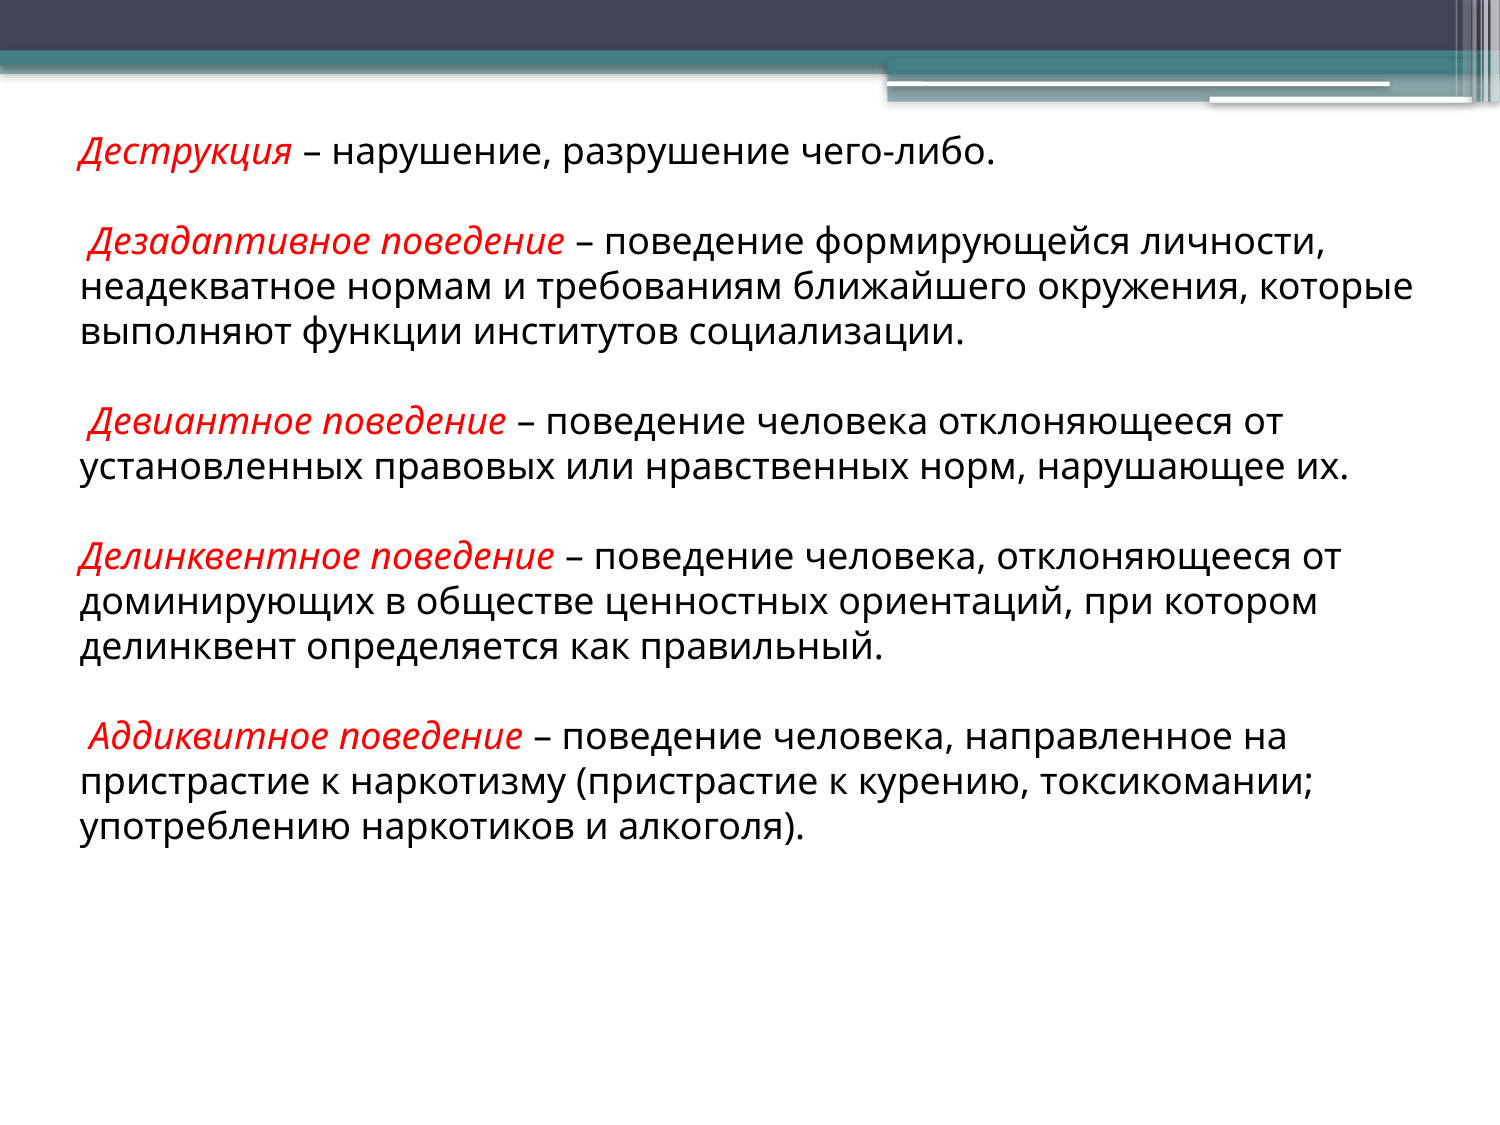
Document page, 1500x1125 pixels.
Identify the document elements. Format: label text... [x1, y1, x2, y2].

text_box Деструкция – нарушение, разрушение чего-либо. Дезадаптивное поведение – поведение формирующейся личности, неадекватное нормам и требованиям ближайшего окружения, которые выполняют функции институтов социализации. Девиантное поведение – поведение человека отклоняющееся от установленных правовых или нравственных норм, нарушающее их. Делинквентное поведение – поведение человека, отклоняющееся от доминирующих в обществе ценностных ориентаций, при котором делинквент определяется как правильный. Аддиквитное поведение – поведение человека, направленное на пристрастие к наркотизму (пристрастие к курению, токсикомании; употреблению наркотиков и алкоголя). [64, 29, 1447, 899]
